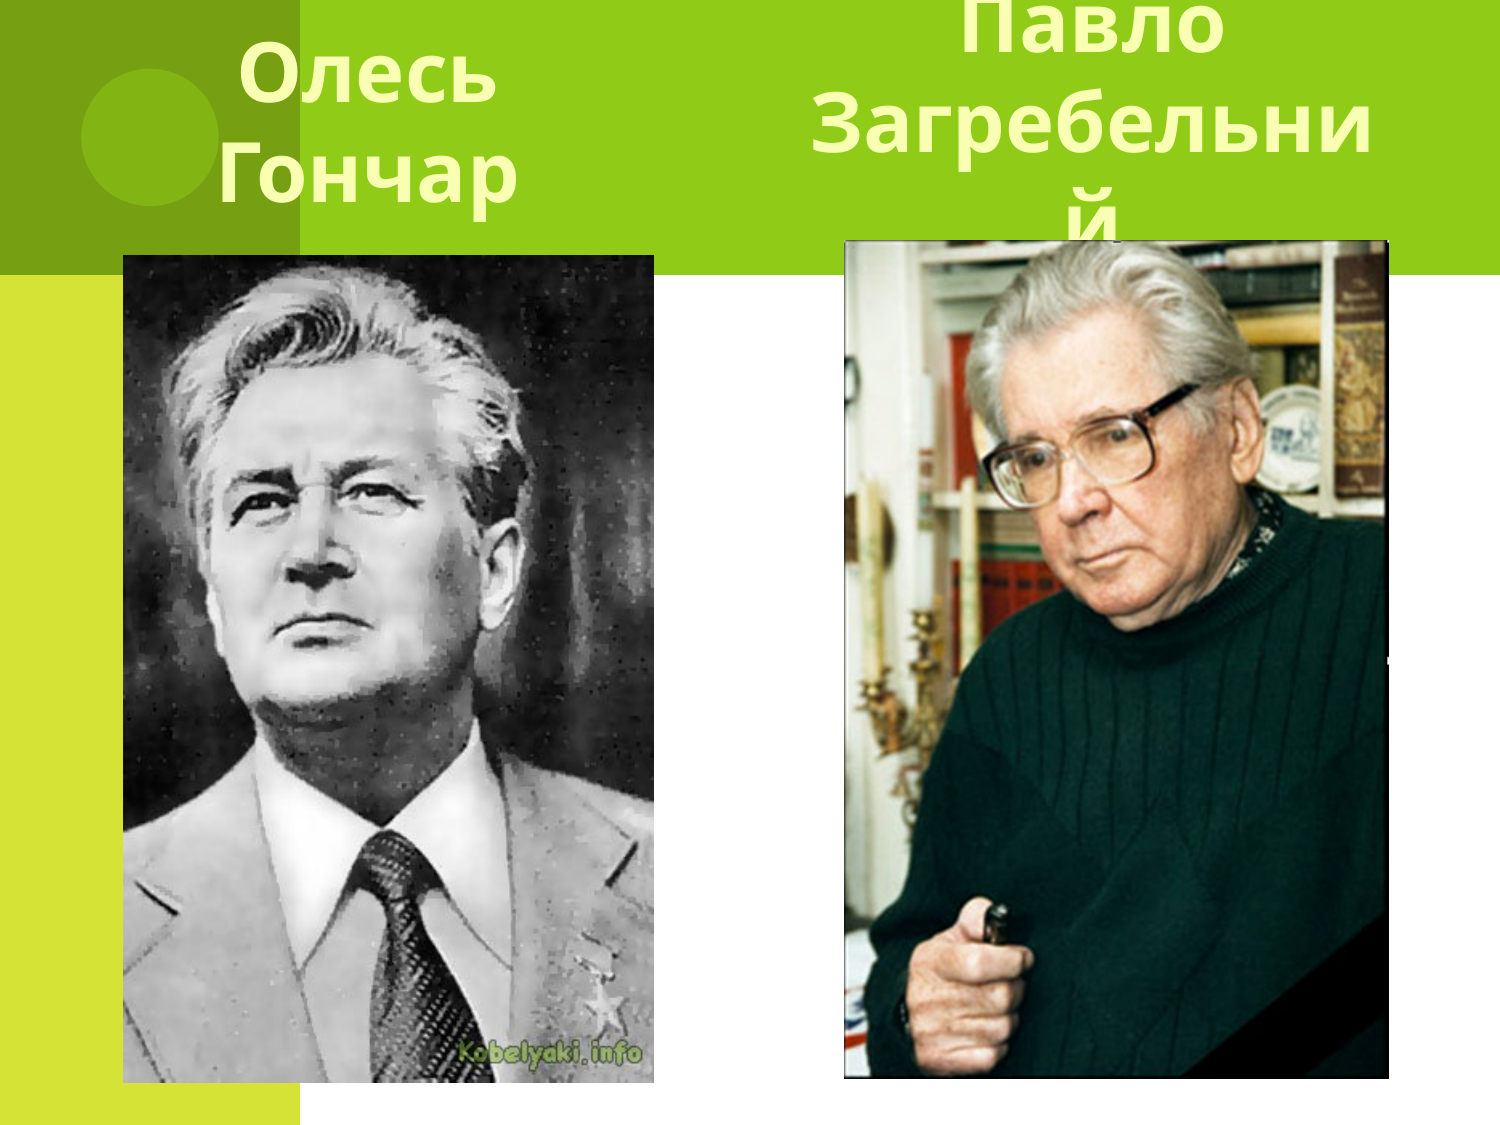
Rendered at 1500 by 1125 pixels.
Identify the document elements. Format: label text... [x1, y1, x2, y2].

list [844, 240, 1390, 1079]
list Павло Загребельний [773, 66, 1412, 172]
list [123, 255, 654, 1083]
list Олесь Гончар [123, 66, 612, 172]
